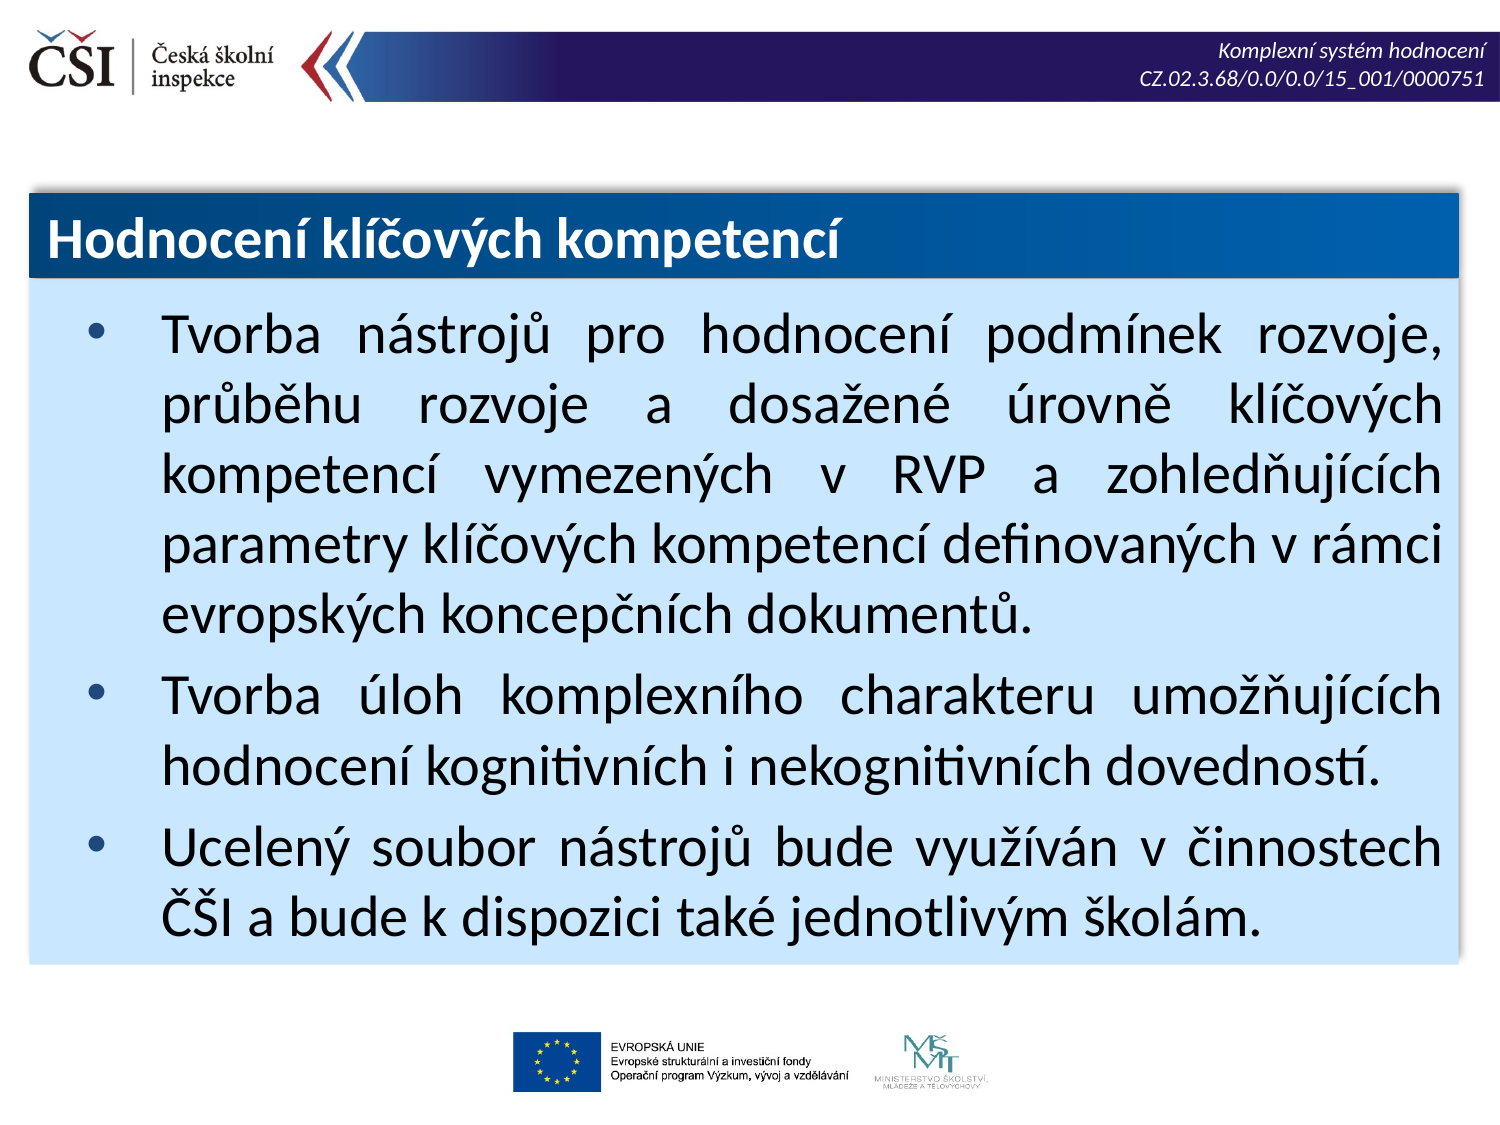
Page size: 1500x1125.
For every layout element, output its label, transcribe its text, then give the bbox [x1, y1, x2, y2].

list Tvorba nástrojů pro hodnocení podmínek rozvoje, průběhu rozvoje a dosažené úrovně klíčových kompetencí vymezených v RVP a zohledňujících parametry klíčových kompetencí definovaných v rámci evropských koncepčních dokumentů. Tvorba úloh komplexního charakteru umožňujících hodnocení kognitivních i nekognitivních dovedností. Ucelený soubor nástrojů bude využíván v činnostech ČŠI a bude k dispozici také jednotlivým školám. [29, 278, 1459, 965]
text_box Hodnocení klíčových kompetencí [29, 193, 1459, 278]
picture [29, 30, 1500, 102]
picture [483, 1002, 1017, 1121]
